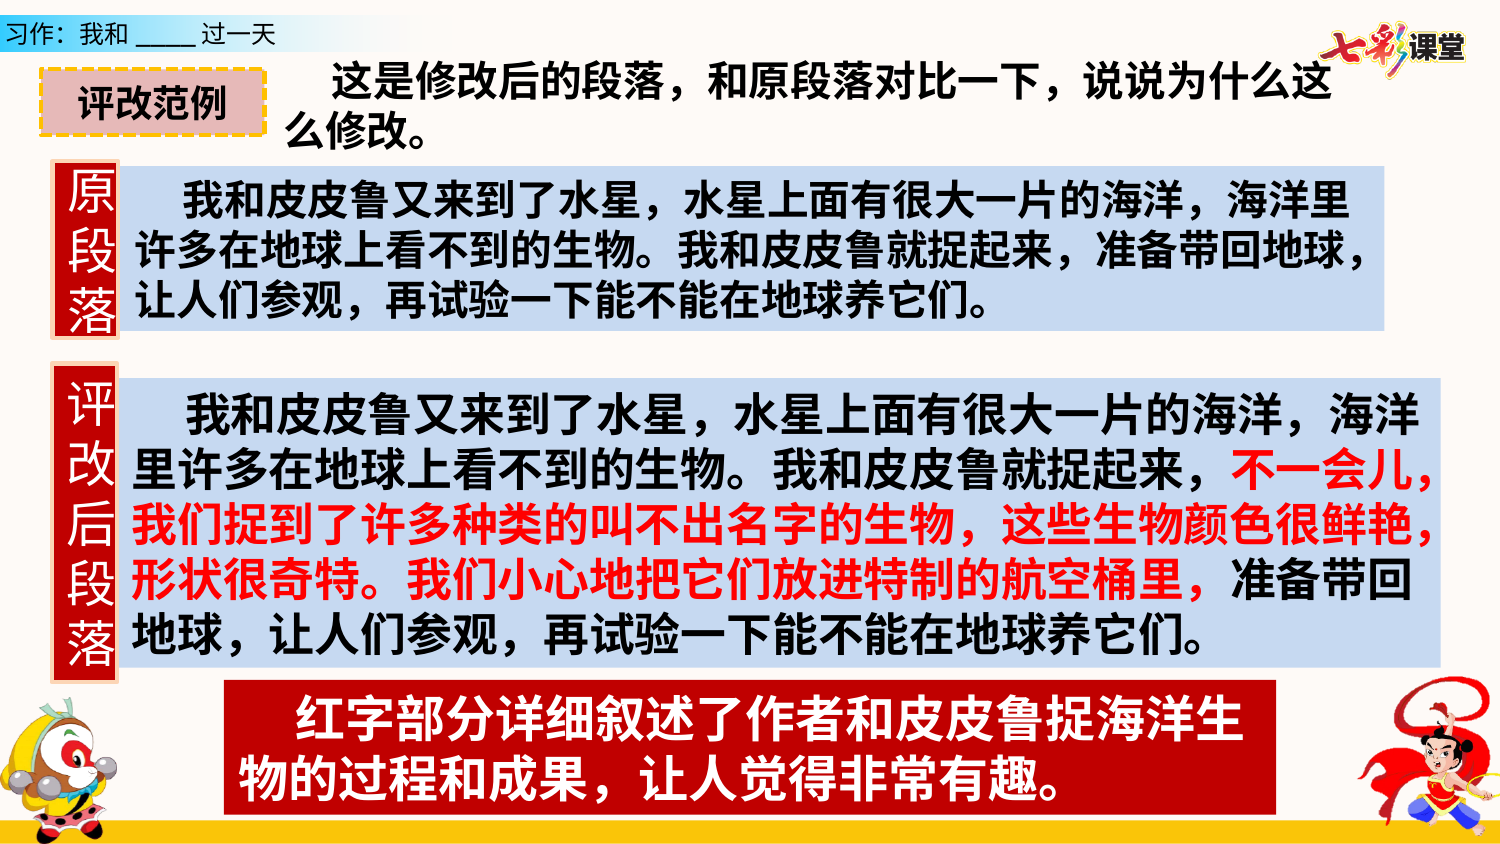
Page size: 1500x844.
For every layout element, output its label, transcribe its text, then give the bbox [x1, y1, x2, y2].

text_box 原段落 [50, 159, 120, 340]
text_box 这是修改后的段落，和原段落对比一下，说说为什么这么修改。 [268, 47, 1378, 163]
text_box 红字部分详细叙述了作者和皮皮鲁捉海洋生物的过程和成果，让人觉得非常有趣。 [223, 679, 1277, 815]
picture [1350, 668, 1500, 844]
picture [1316, 20, 1468, 80]
text_box 我和皮皮鲁又来到了水星，水星上面有很大一片的海洋，海洋里许多在地球上看不到的生物。我和皮皮鲁就捉起来，不一会儿，我们捉到了许多种类的叫不出名字的生物，这些生物颜色很鲜艳，形状很奇特。我们小心地把它们放进特制的航空桶里，准备带回地球，让人们参观，再试验一下能不能在地球养它们。 [119, 378, 1441, 668]
text_box 评改后段落 [50, 361, 119, 684]
text_box 评改范例 [39, 67, 267, 137]
text_box 我和皮皮鲁又来到了水星，水星上面有很大一片的海洋，海洋里许多在地球上看不到的生物。我和皮皮鲁就捉起来，准备带回地球，让人们参观，再试验一下能不能在地球养它们。 [120, 166, 1385, 331]
picture [0, 697, 117, 844]
